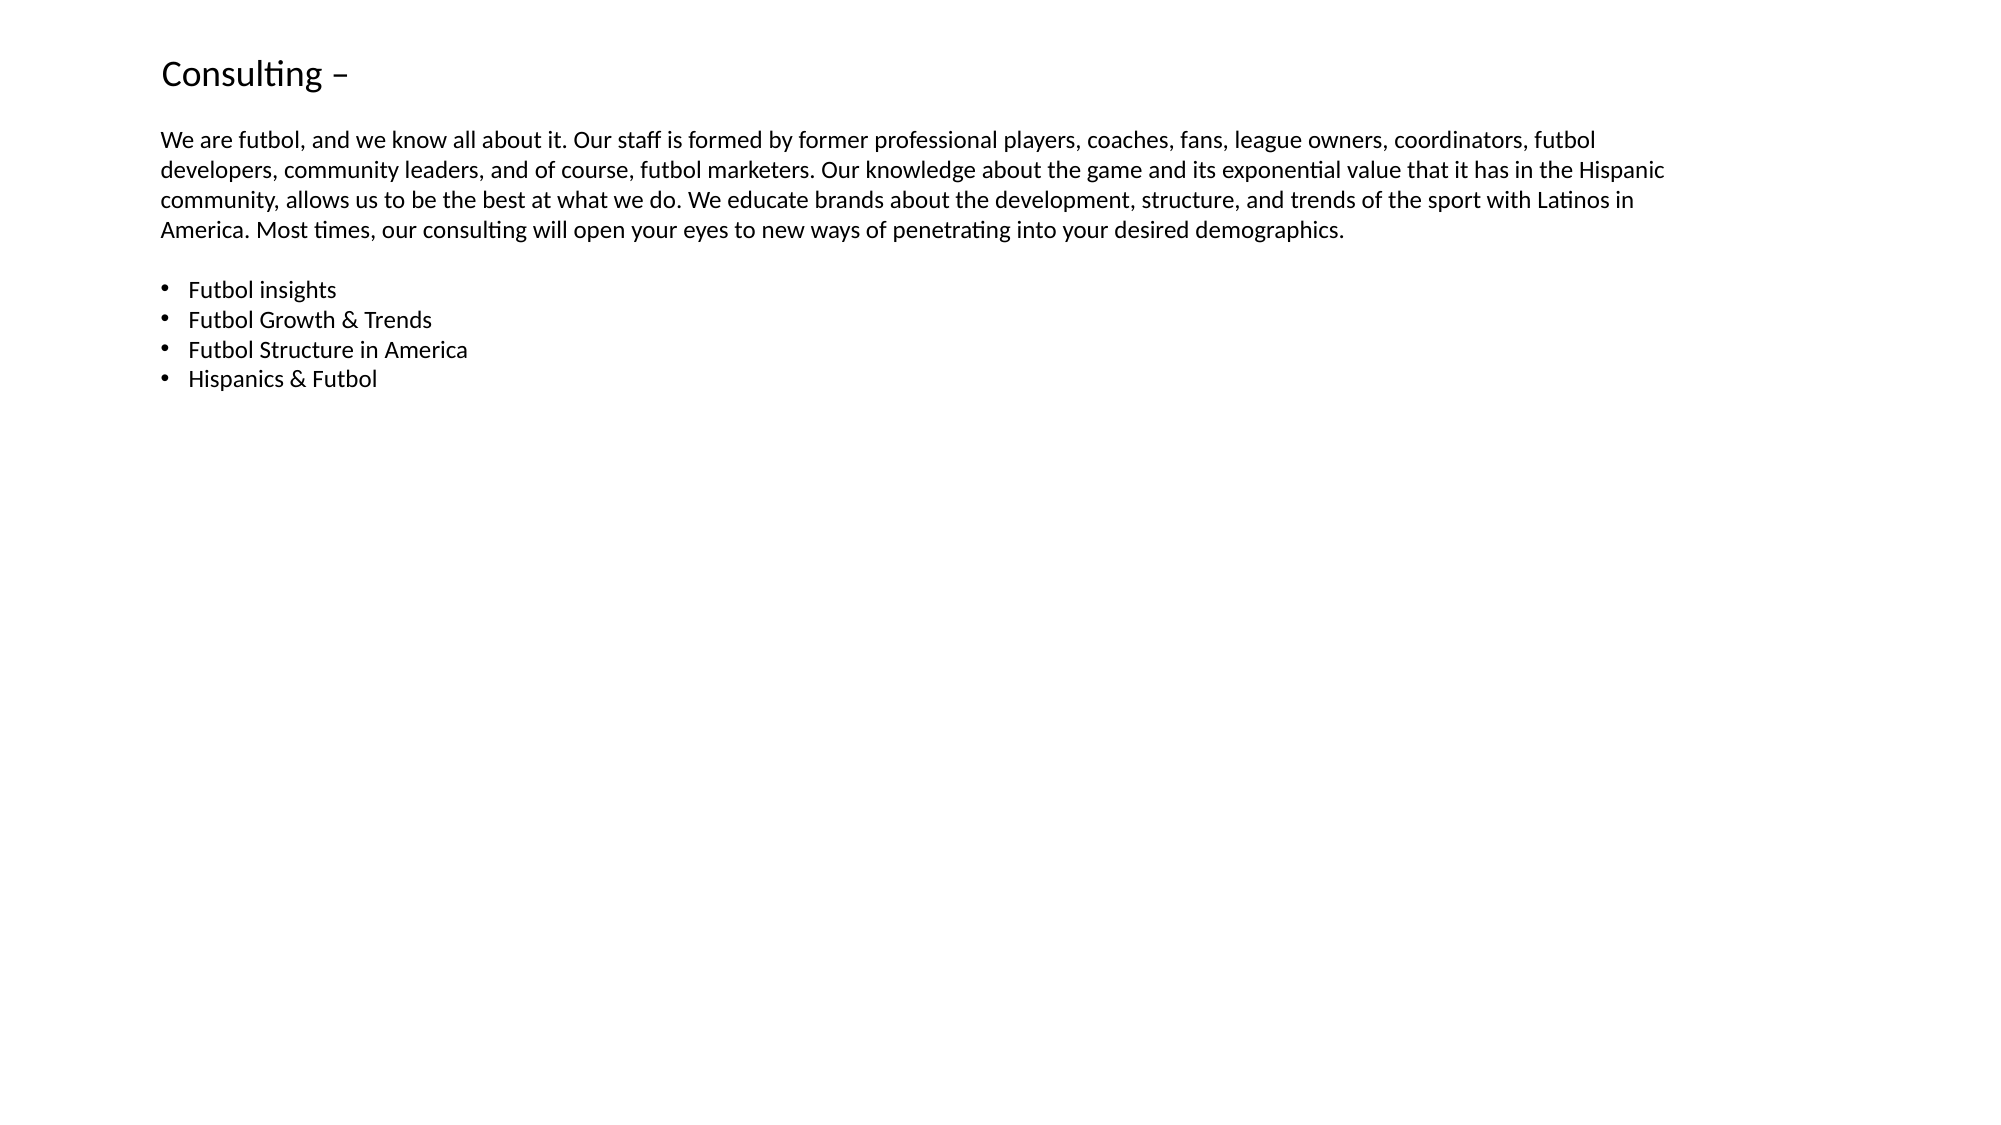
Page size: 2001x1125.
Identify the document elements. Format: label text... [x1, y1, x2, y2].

text_box Consulting – [147, 41, 366, 102]
text_box Futbol insights Futbol Growth & Trends Futbol Structure in America Hispanics & Futbol [145, 265, 546, 401]
text_box We are futbol, and we know all about it. Our staff is formed by former professional players, coaches, fans, league owners, coordinators, futbol developers, community leaders, and of course, futbol marketers. Our knowledge about the game and its exponential value that it has in the Hispanic community, allows us to be the best at what we do. We educate brands about the development, structure, and trends of the sport with Latinos in America. Most times, our consulting will open your eyes to new ways of penetrating into your desired demographics. [145, 115, 1708, 251]
